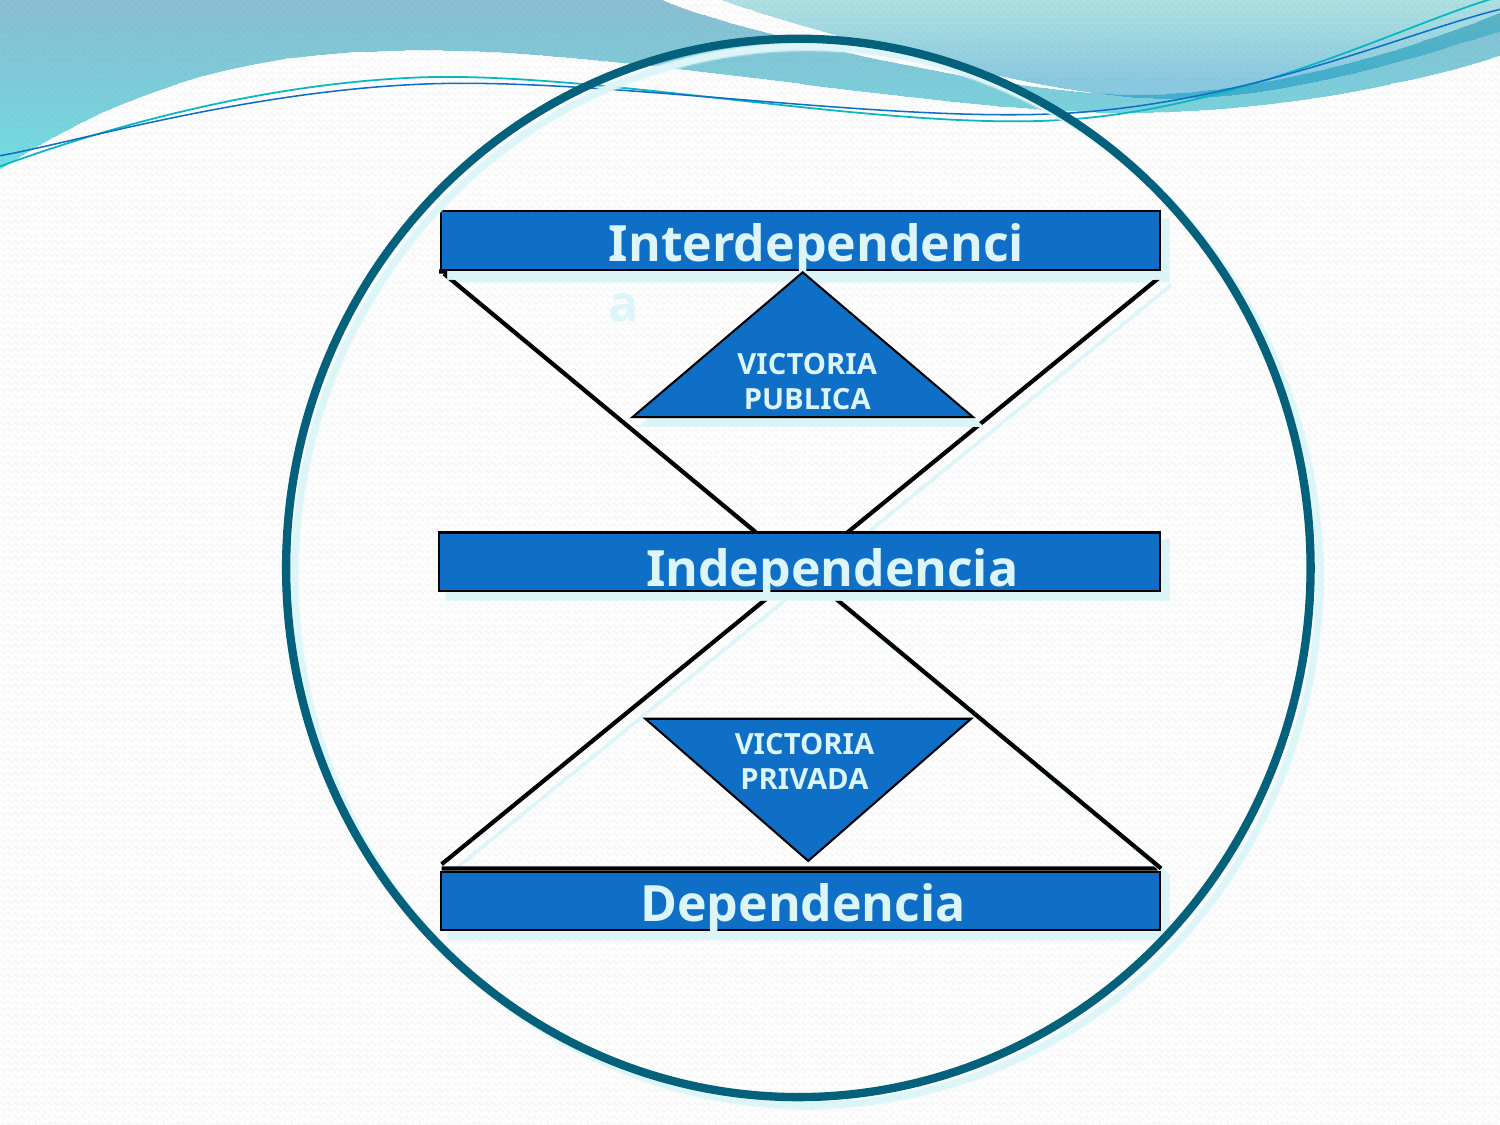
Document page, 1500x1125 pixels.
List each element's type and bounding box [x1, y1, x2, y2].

text_box [286, 38, 1311, 1098]
